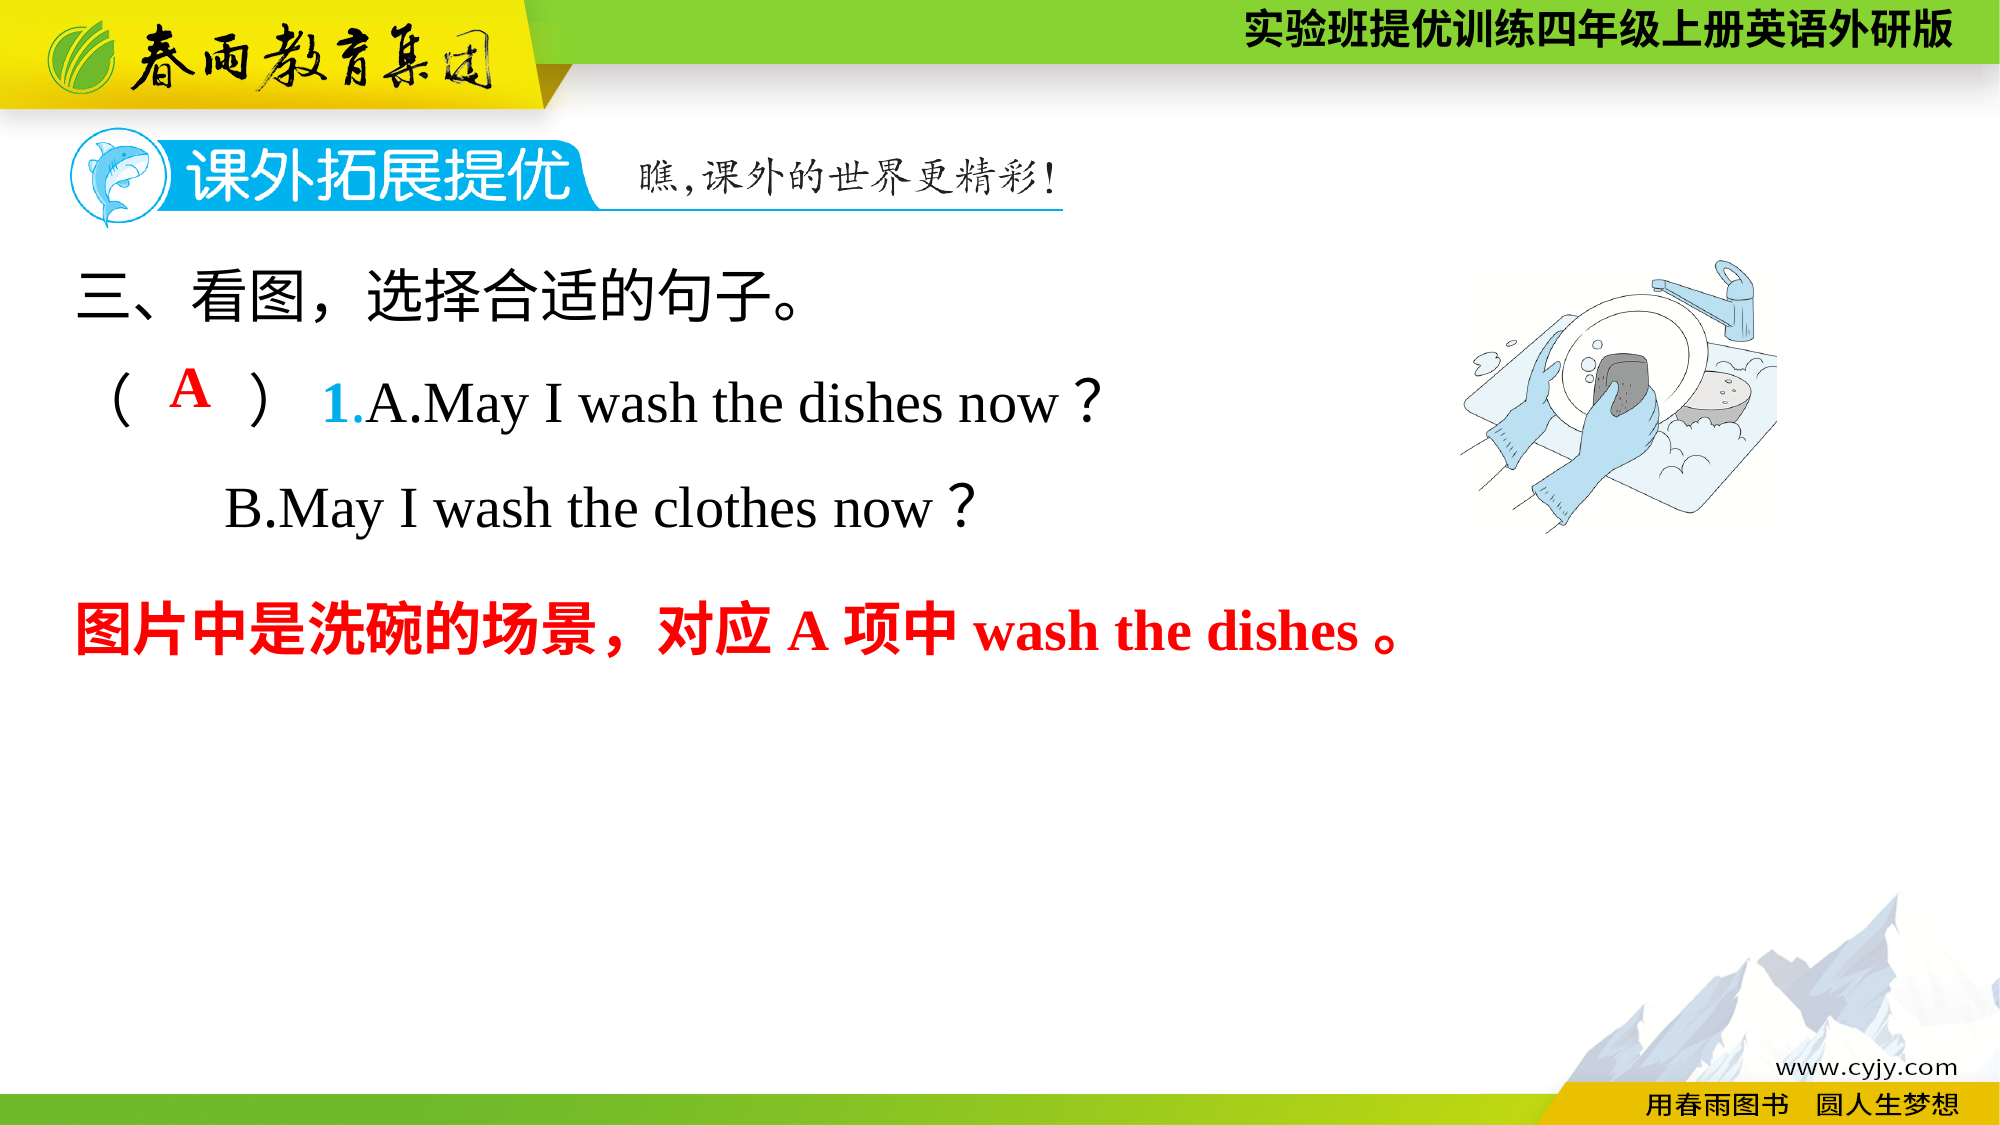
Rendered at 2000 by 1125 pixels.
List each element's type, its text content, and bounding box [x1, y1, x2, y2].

text_box A [154, 341, 227, 427]
picture [0, 0, 2000, 1125]
text_box 图片中是洗碗的场景，对应A项中wash the dishes。 [59, 549, 1944, 670]
list 三、看图，选择合适的句子。 （ ）1.A.May I wash the dishes now？ B.May I wash the clothes now？ [59, 216, 1944, 537]
